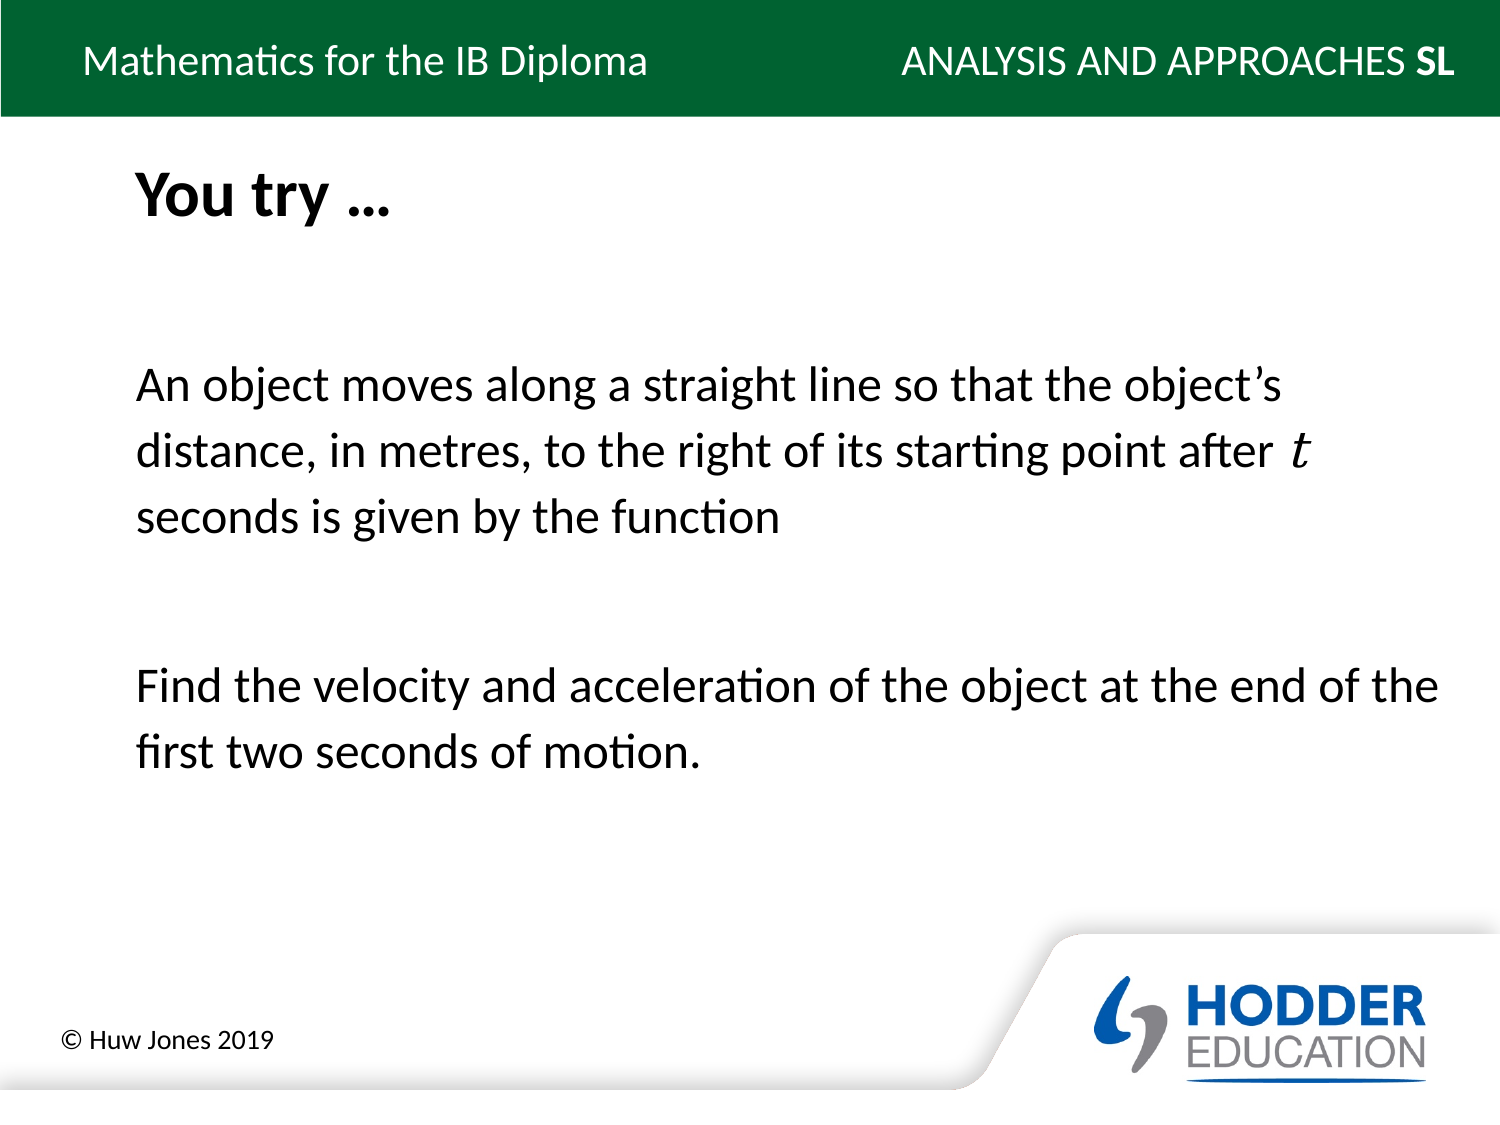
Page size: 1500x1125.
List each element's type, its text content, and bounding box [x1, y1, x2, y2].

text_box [0, 898, 1500, 1125]
text_box You try … [135, 149, 1260, 230]
text_box Mathematics for the IB Diploma ANALYSIS AND APPROACHES SL [0, 0, 1500, 118]
